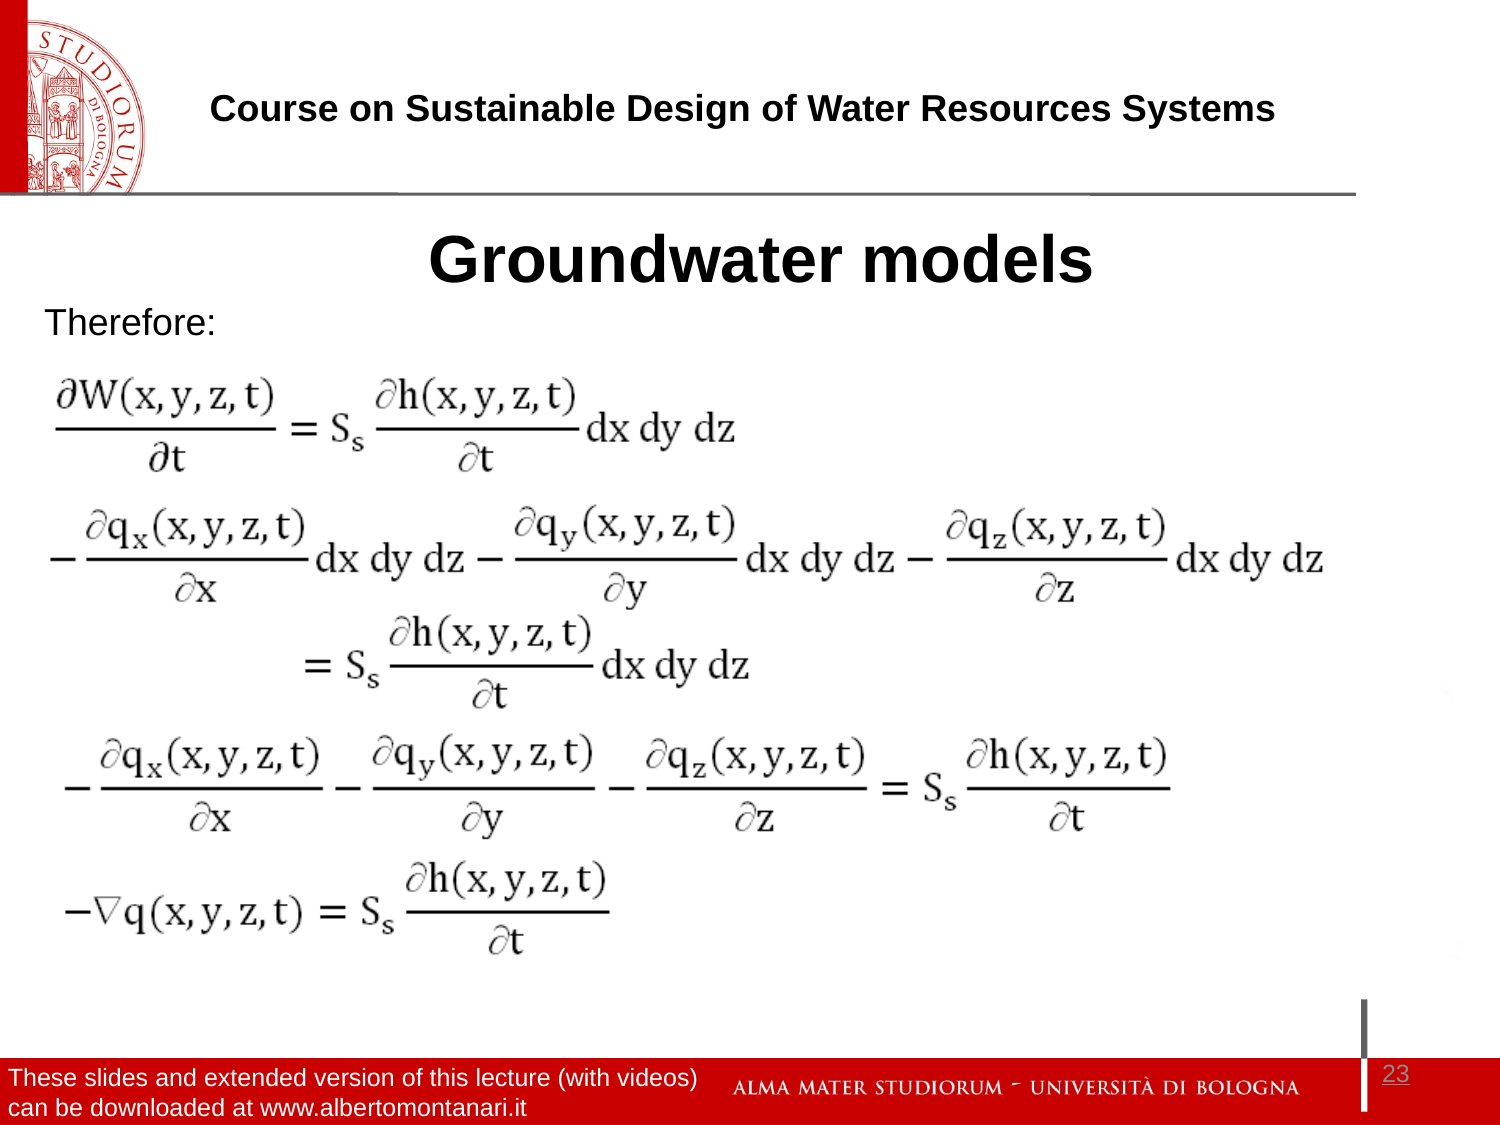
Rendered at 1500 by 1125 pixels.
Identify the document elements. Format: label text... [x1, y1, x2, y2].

picture [28, 16, 151, 192]
slide_number 23 [1074, 1042, 1425, 1103]
picture [48, 374, 1452, 480]
picture [59, 729, 1441, 844]
picture [46, 497, 1454, 716]
list Therefore: [29, 290, 1447, 944]
picture [0, 1058, 1500, 1125]
picture [61, 855, 1466, 962]
text_box Groundwater models [194, 208, 1329, 290]
